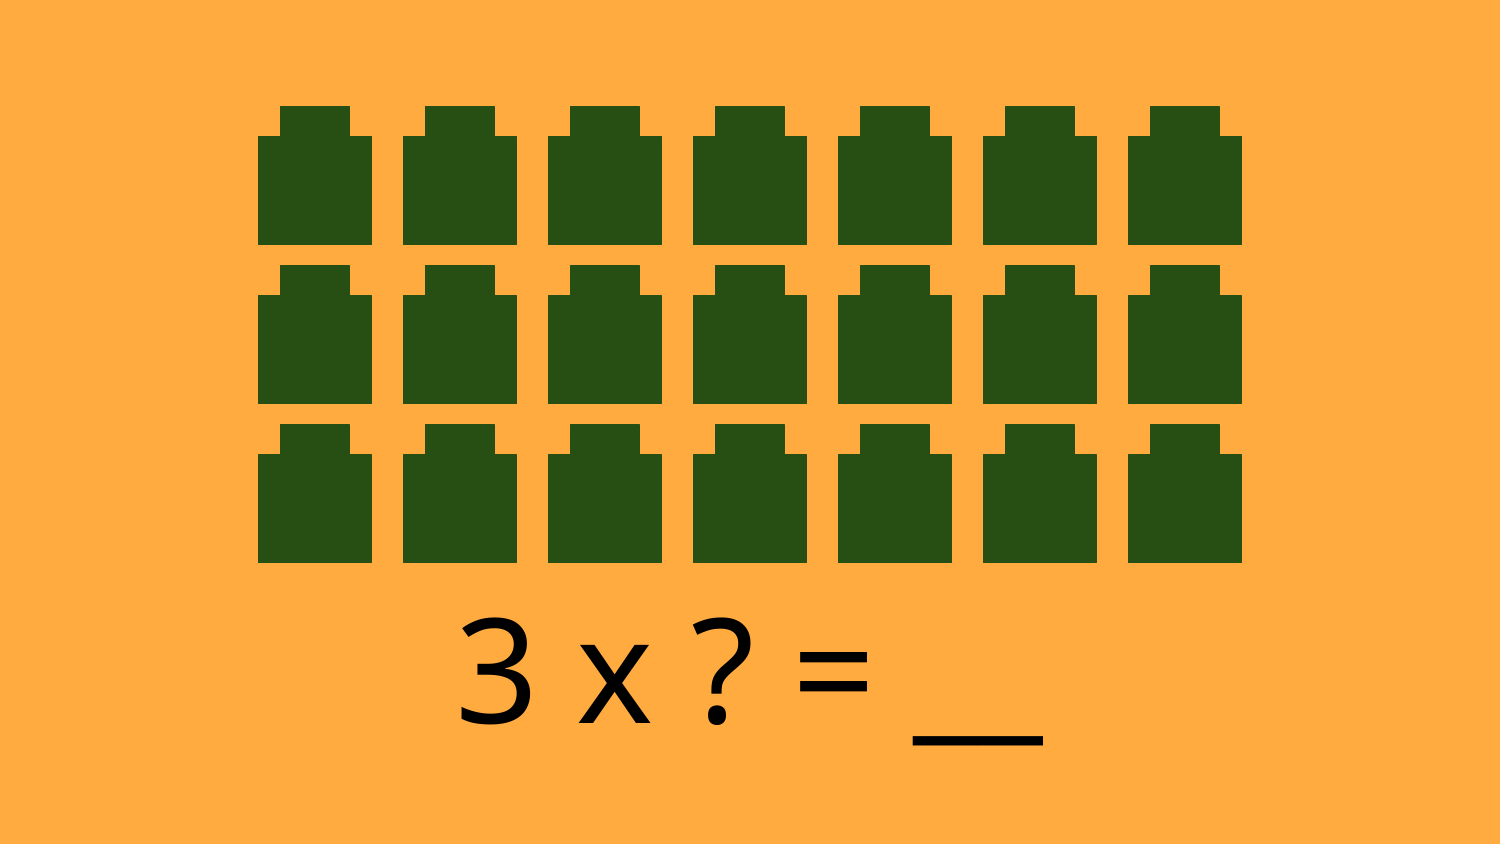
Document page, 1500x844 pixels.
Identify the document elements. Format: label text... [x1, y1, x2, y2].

text_box [1128, 454, 1242, 563]
text_box [715, 106, 785, 137]
text_box [1005, 265, 1075, 296]
text_box [280, 424, 350, 455]
text_box [860, 265, 930, 296]
text_box [1150, 424, 1220, 455]
text_box [693, 136, 807, 245]
text_box [570, 106, 640, 137]
text_box [403, 295, 517, 404]
text_box [715, 424, 785, 455]
text_box [983, 295, 1097, 404]
text_box [258, 136, 372, 245]
text_box [983, 454, 1097, 563]
text_box [548, 295, 662, 404]
text_box [838, 136, 952, 245]
text_box [280, 106, 350, 137]
text_box [403, 454, 517, 563]
text_box [860, 106, 930, 137]
text_box [983, 136, 1097, 245]
text_box [1005, 424, 1075, 455]
text_box [715, 265, 785, 296]
text_box [258, 454, 372, 563]
text_box [570, 424, 640, 455]
text_box [838, 295, 952, 404]
text_box [693, 295, 807, 404]
text_box [1128, 295, 1242, 404]
text_box [403, 136, 517, 245]
text_box [860, 424, 930, 455]
text_box [1128, 136, 1242, 245]
text_box [258, 295, 372, 404]
text_box [838, 454, 952, 563]
text_box [548, 454, 662, 563]
text_box [548, 136, 662, 245]
text_box [693, 454, 807, 563]
text_box [425, 265, 495, 296]
text_box [1005, 106, 1075, 137]
text_box [1150, 265, 1220, 296]
text_box 3 x ? = __ [0, 562, 1500, 768]
text_box [570, 265, 640, 296]
text_box [425, 106, 495, 137]
text_box [425, 424, 495, 455]
text_box [280, 265, 350, 296]
text_box [1150, 106, 1220, 137]
